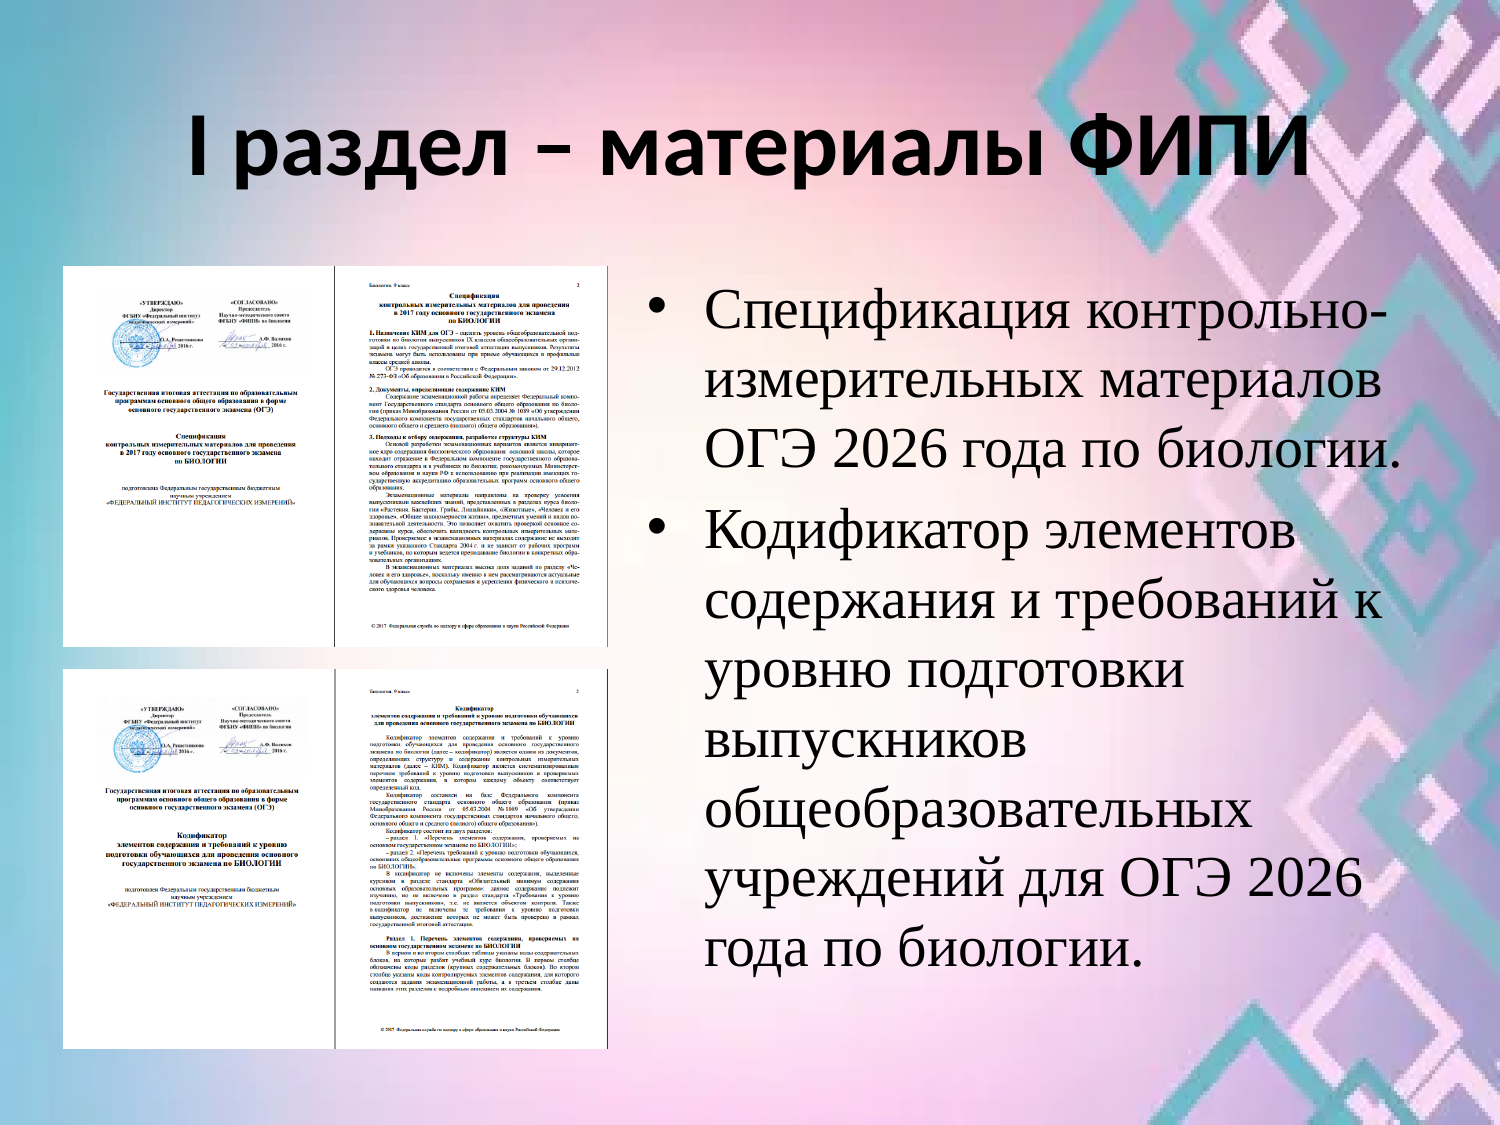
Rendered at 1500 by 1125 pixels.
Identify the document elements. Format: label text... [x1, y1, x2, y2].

picture [0, 0, 1500, 1125]
list Спецификация контрольно-измерительных материалов ОГЭ 2026 года по биологии. Кодификатор элементов содержания и требований к уровню подготовки выпускников общеобразовательных учреждений для ОГЭ 2026 года по биологии. [631, 262, 1425, 1005]
title I раздел – материалы ФИПИ [75, 45, 1425, 233]
